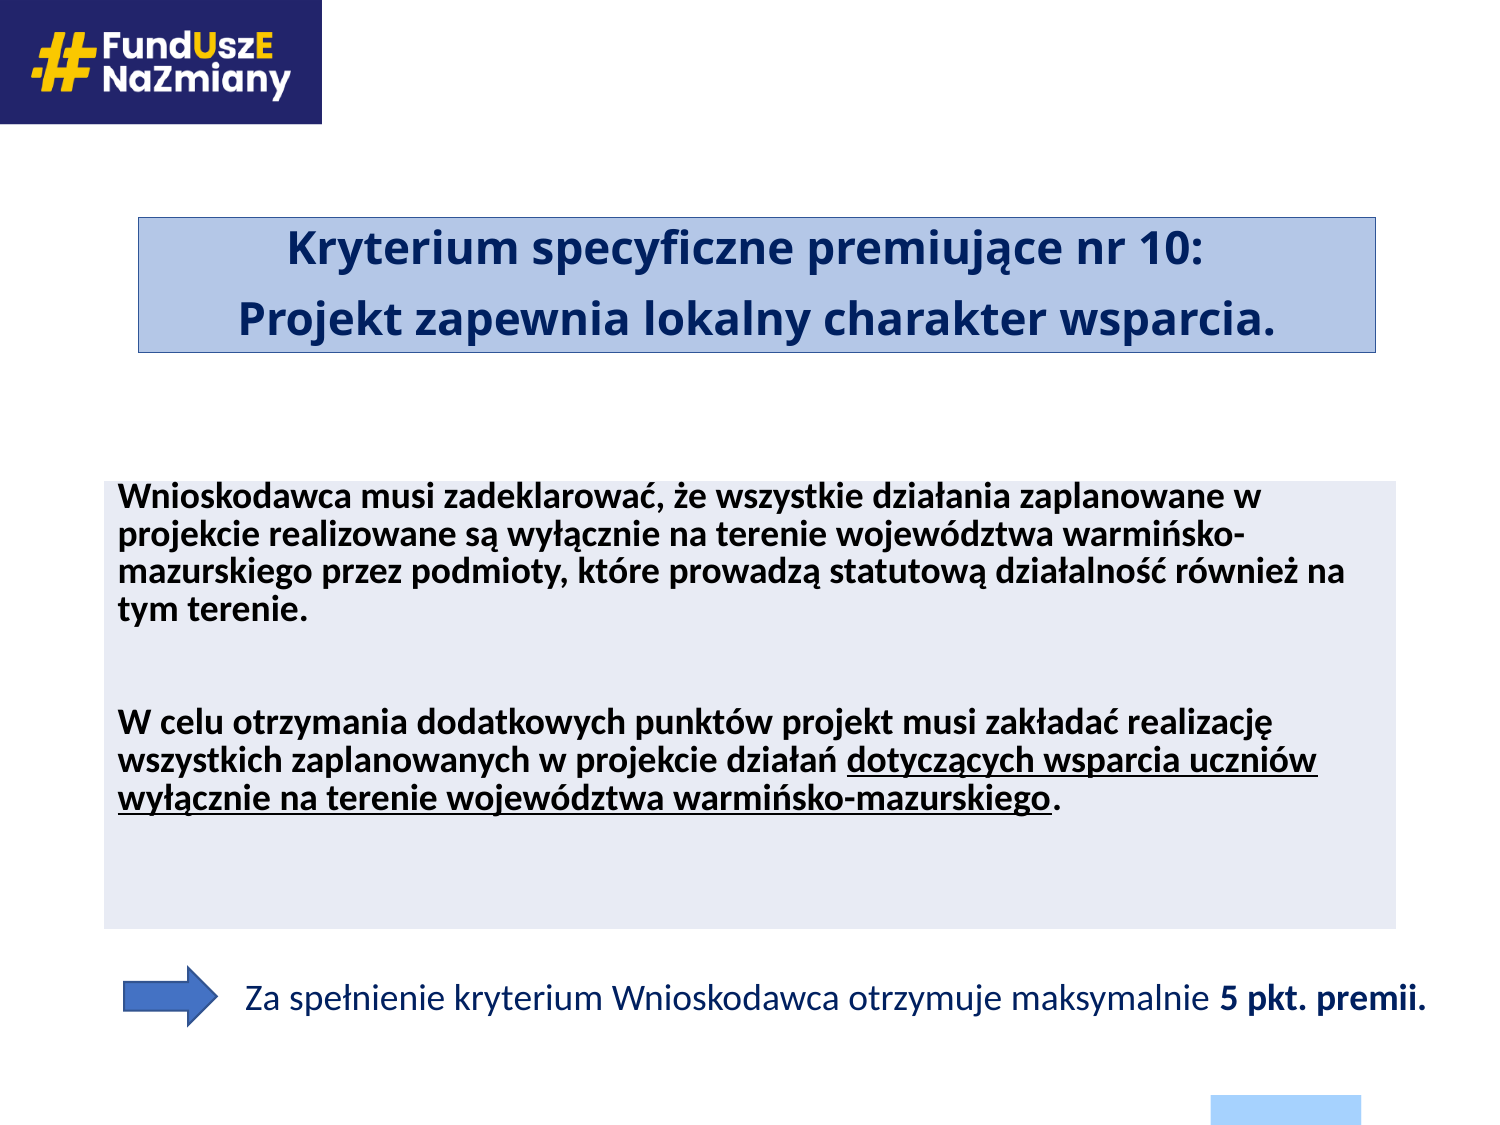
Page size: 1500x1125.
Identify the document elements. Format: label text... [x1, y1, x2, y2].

text_box Kryterium specyficzne premiujące nr 10: Projekt zapewnia lokalny charakter wsparcia. [138, 217, 1376, 353]
text_box Za spełnienie kryterium Wnioskodawca otrzymuje maksymalnie 5 pkt. premii. [230, 966, 1500, 1026]
table_header Wnioskodawca musi zadeklarować, że wszystkie działania zaplanowane w projekcie realizowane są wyłącznie na terenie województwa warmińsko-mazurskiego przez podmioty, które prowadzą statutową działalność również na tym terenie. W celu otrzymania dodatkowych punktów projekt musi zakładać realizację wszystkich zaplanowanych w projekcie działań dotyczących wsparcia uczniów wyłącznie na terenie województwa warmińsko-mazurskiego. [104, 481, 1396, 929]
text_box [123, 965, 219, 1028]
picture [0, 0, 1500, 1125]
